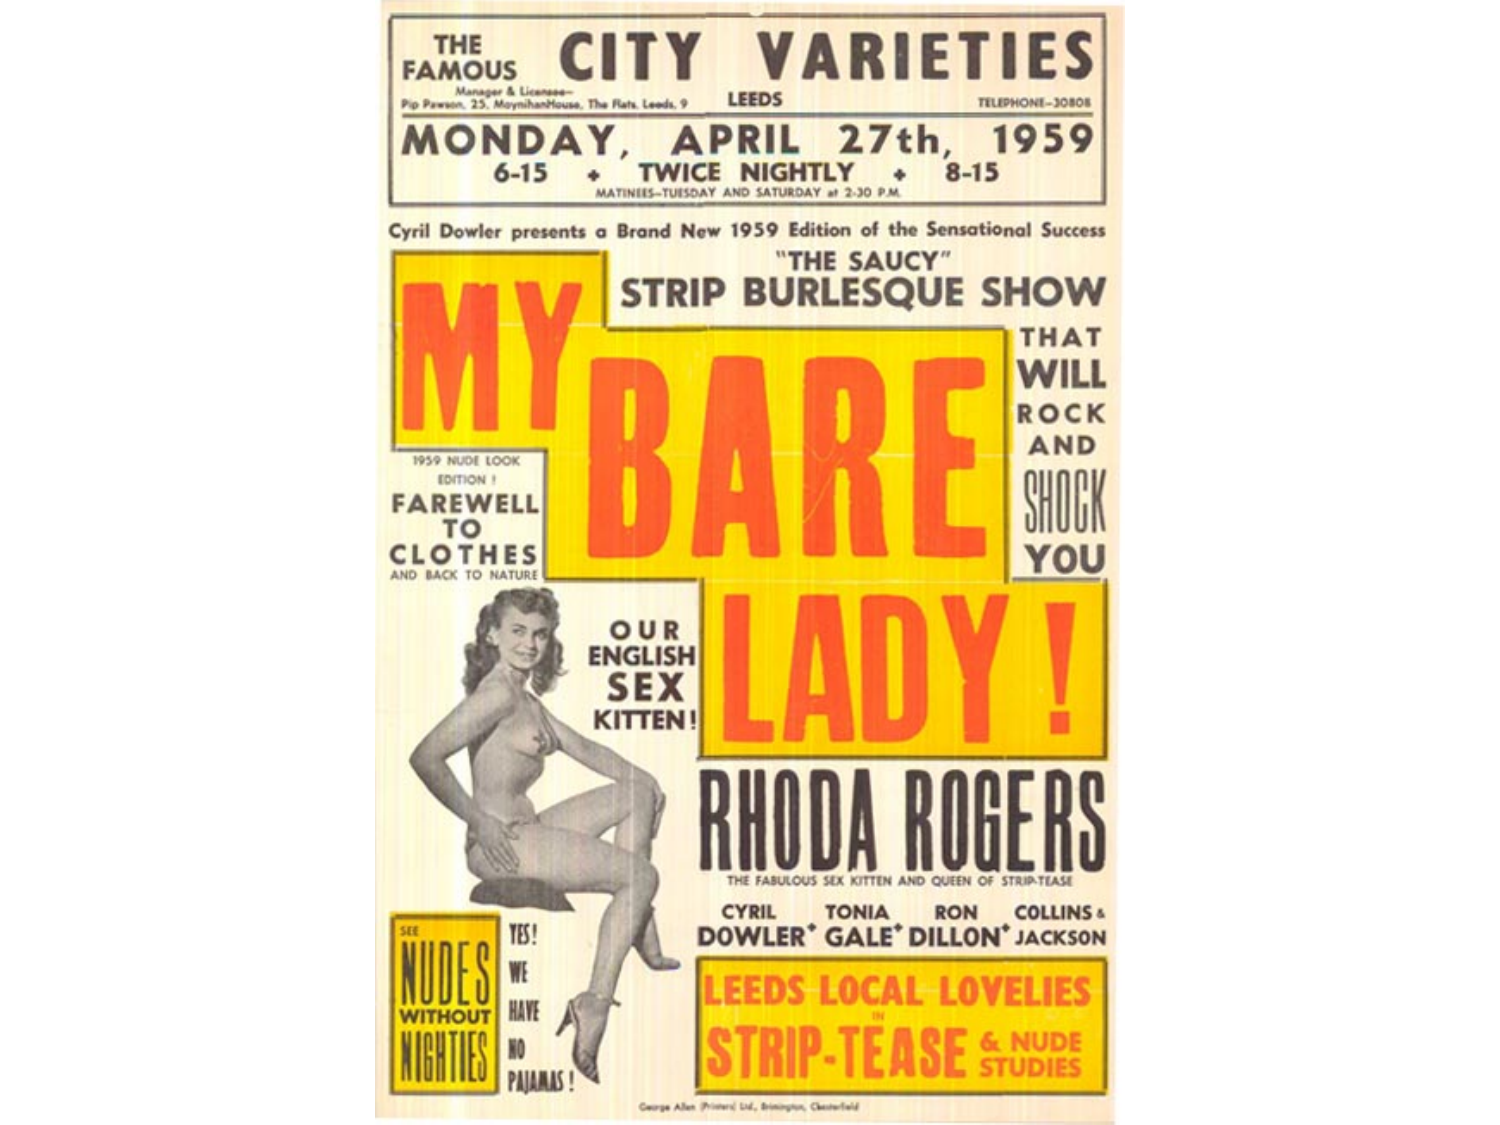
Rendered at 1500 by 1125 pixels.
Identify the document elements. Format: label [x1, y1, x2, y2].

picture [374, 0, 1125, 1125]
